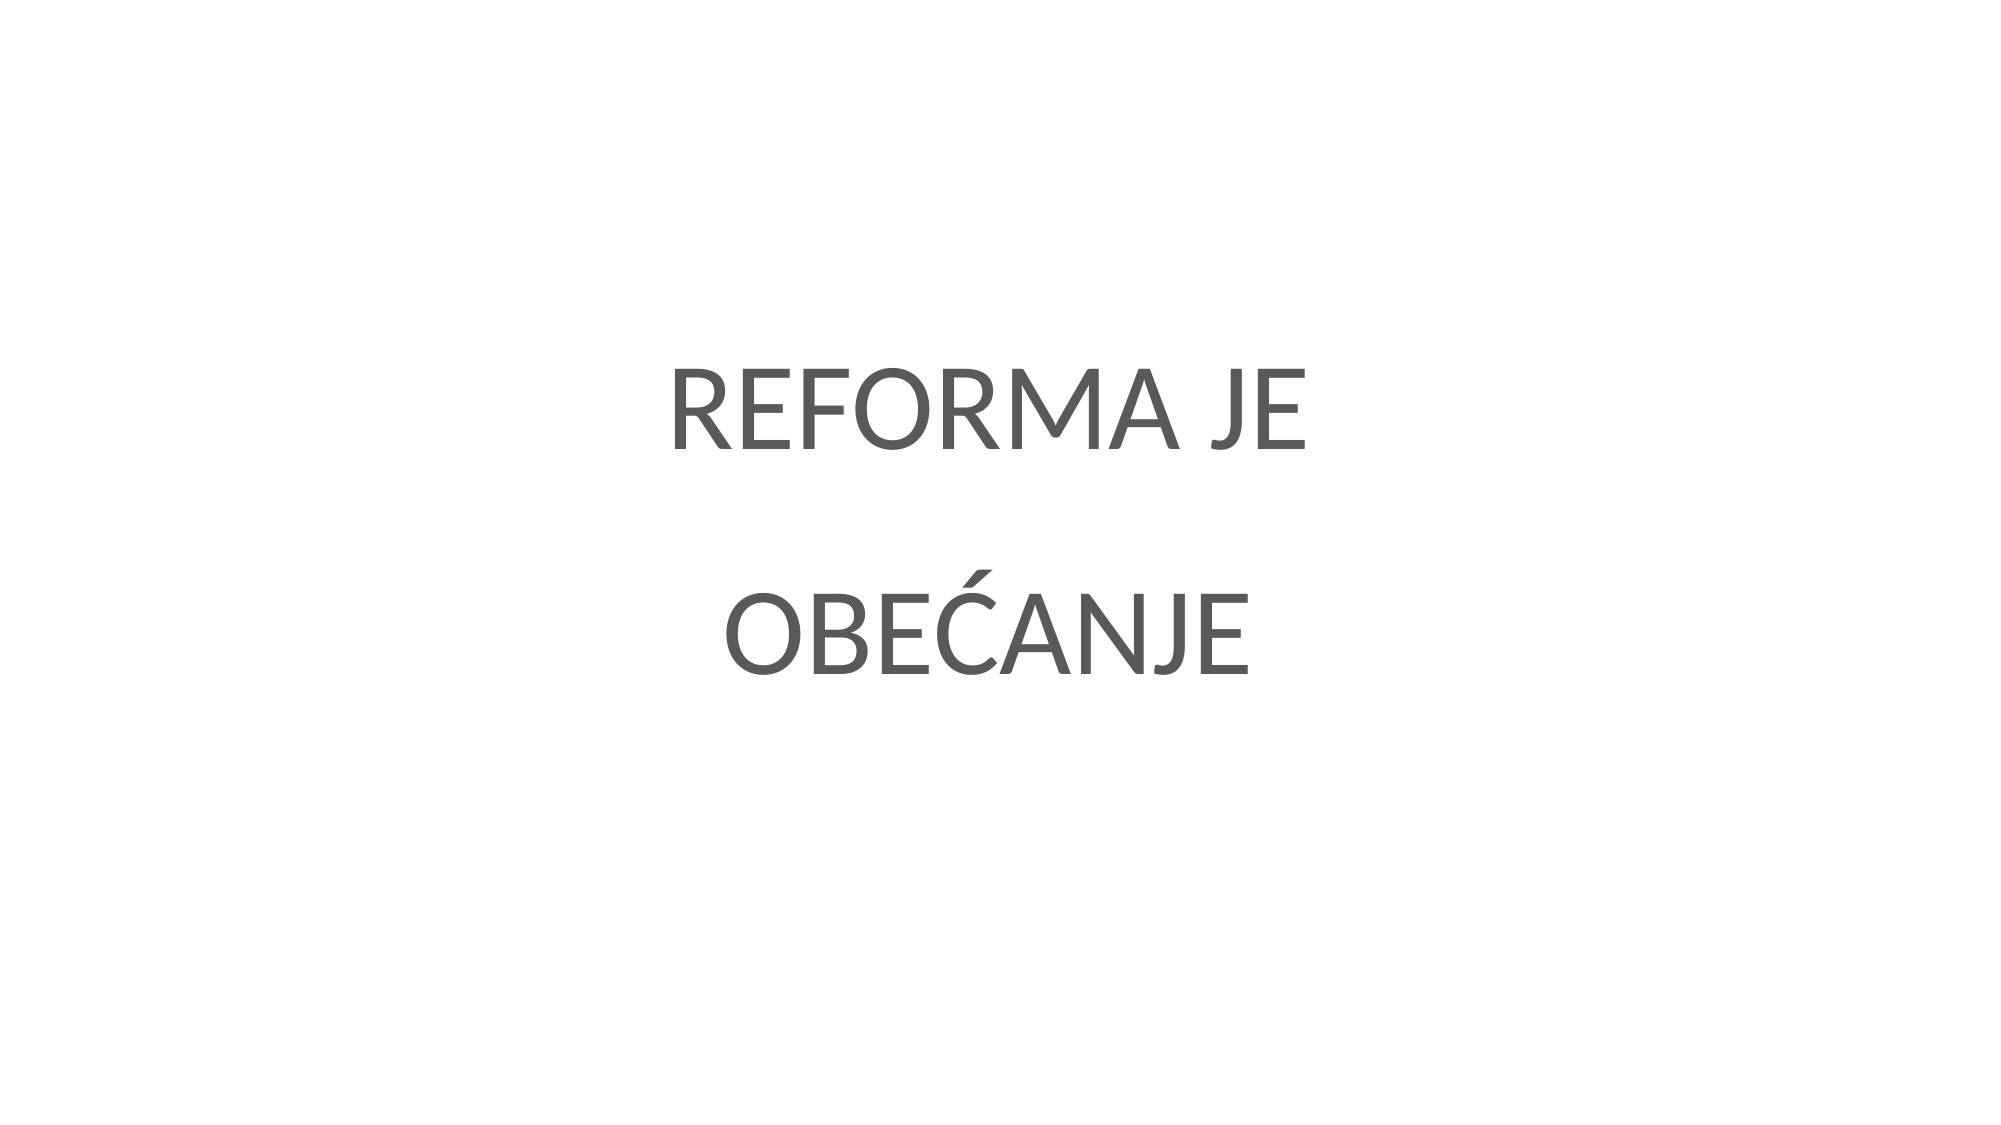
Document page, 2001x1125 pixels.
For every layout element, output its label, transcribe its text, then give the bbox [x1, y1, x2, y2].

text_box REFORMA JE OBEĆANJE [46, 241, 1931, 707]
